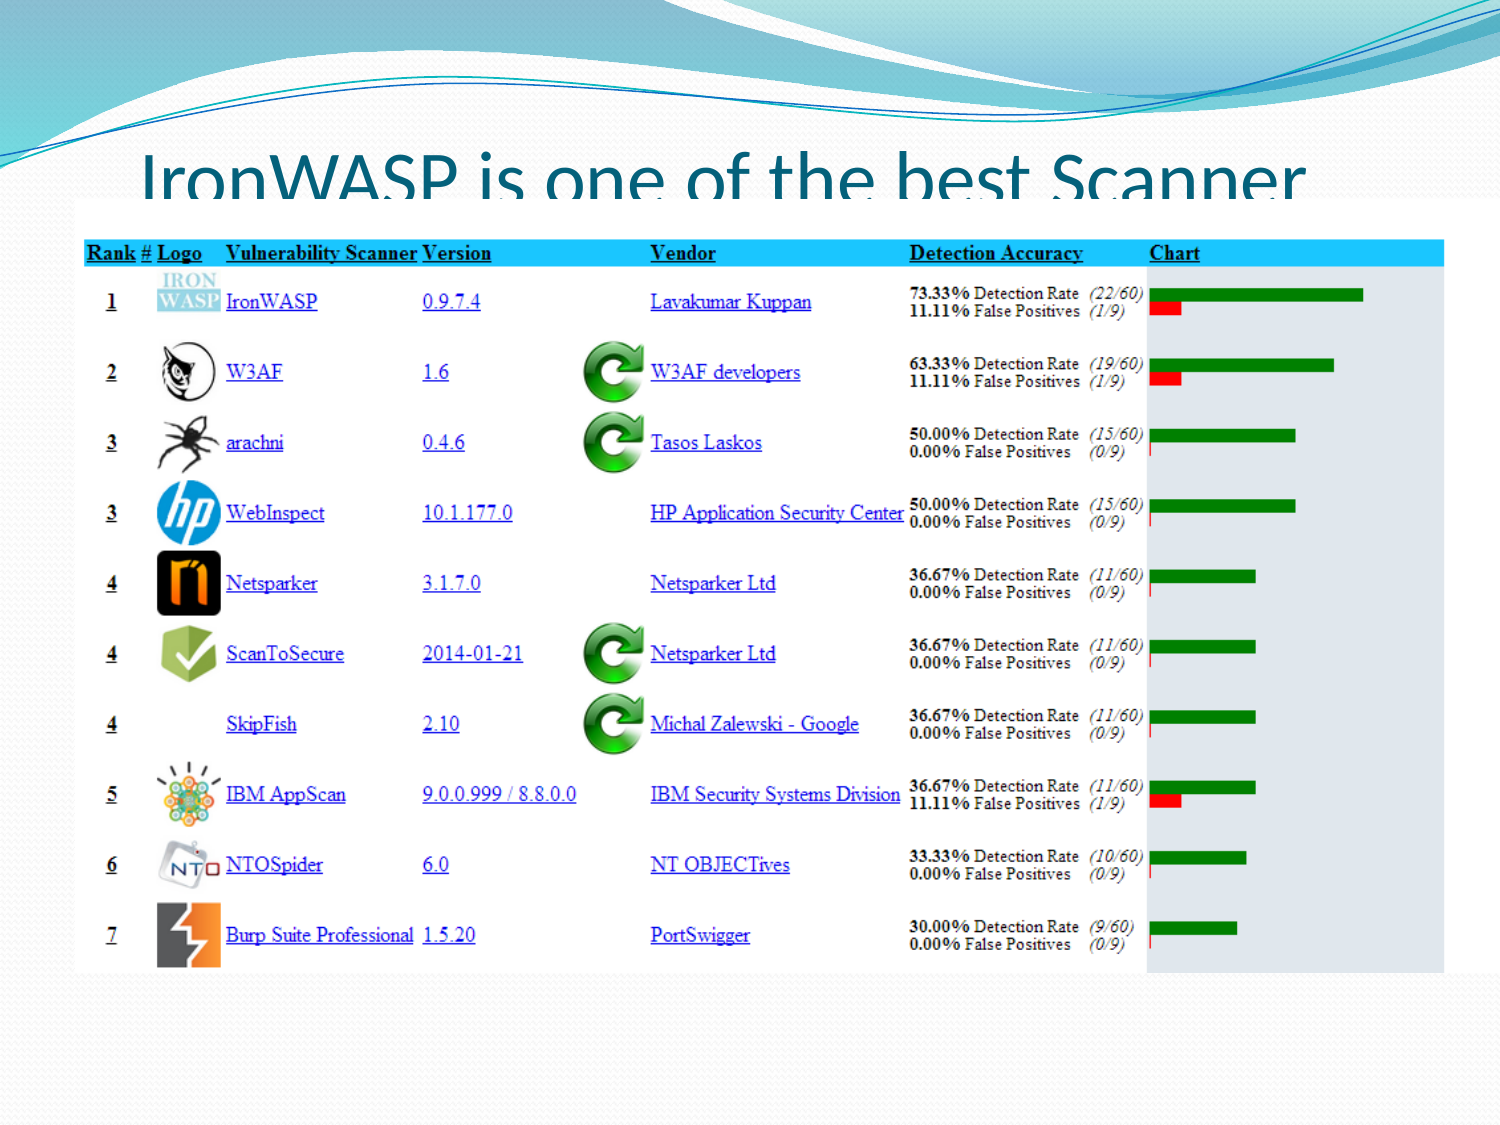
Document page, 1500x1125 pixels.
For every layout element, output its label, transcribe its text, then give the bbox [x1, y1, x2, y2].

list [74, 198, 1500, 973]
title IronWASP is one of the best Scanner [23, 70, 1425, 223]
